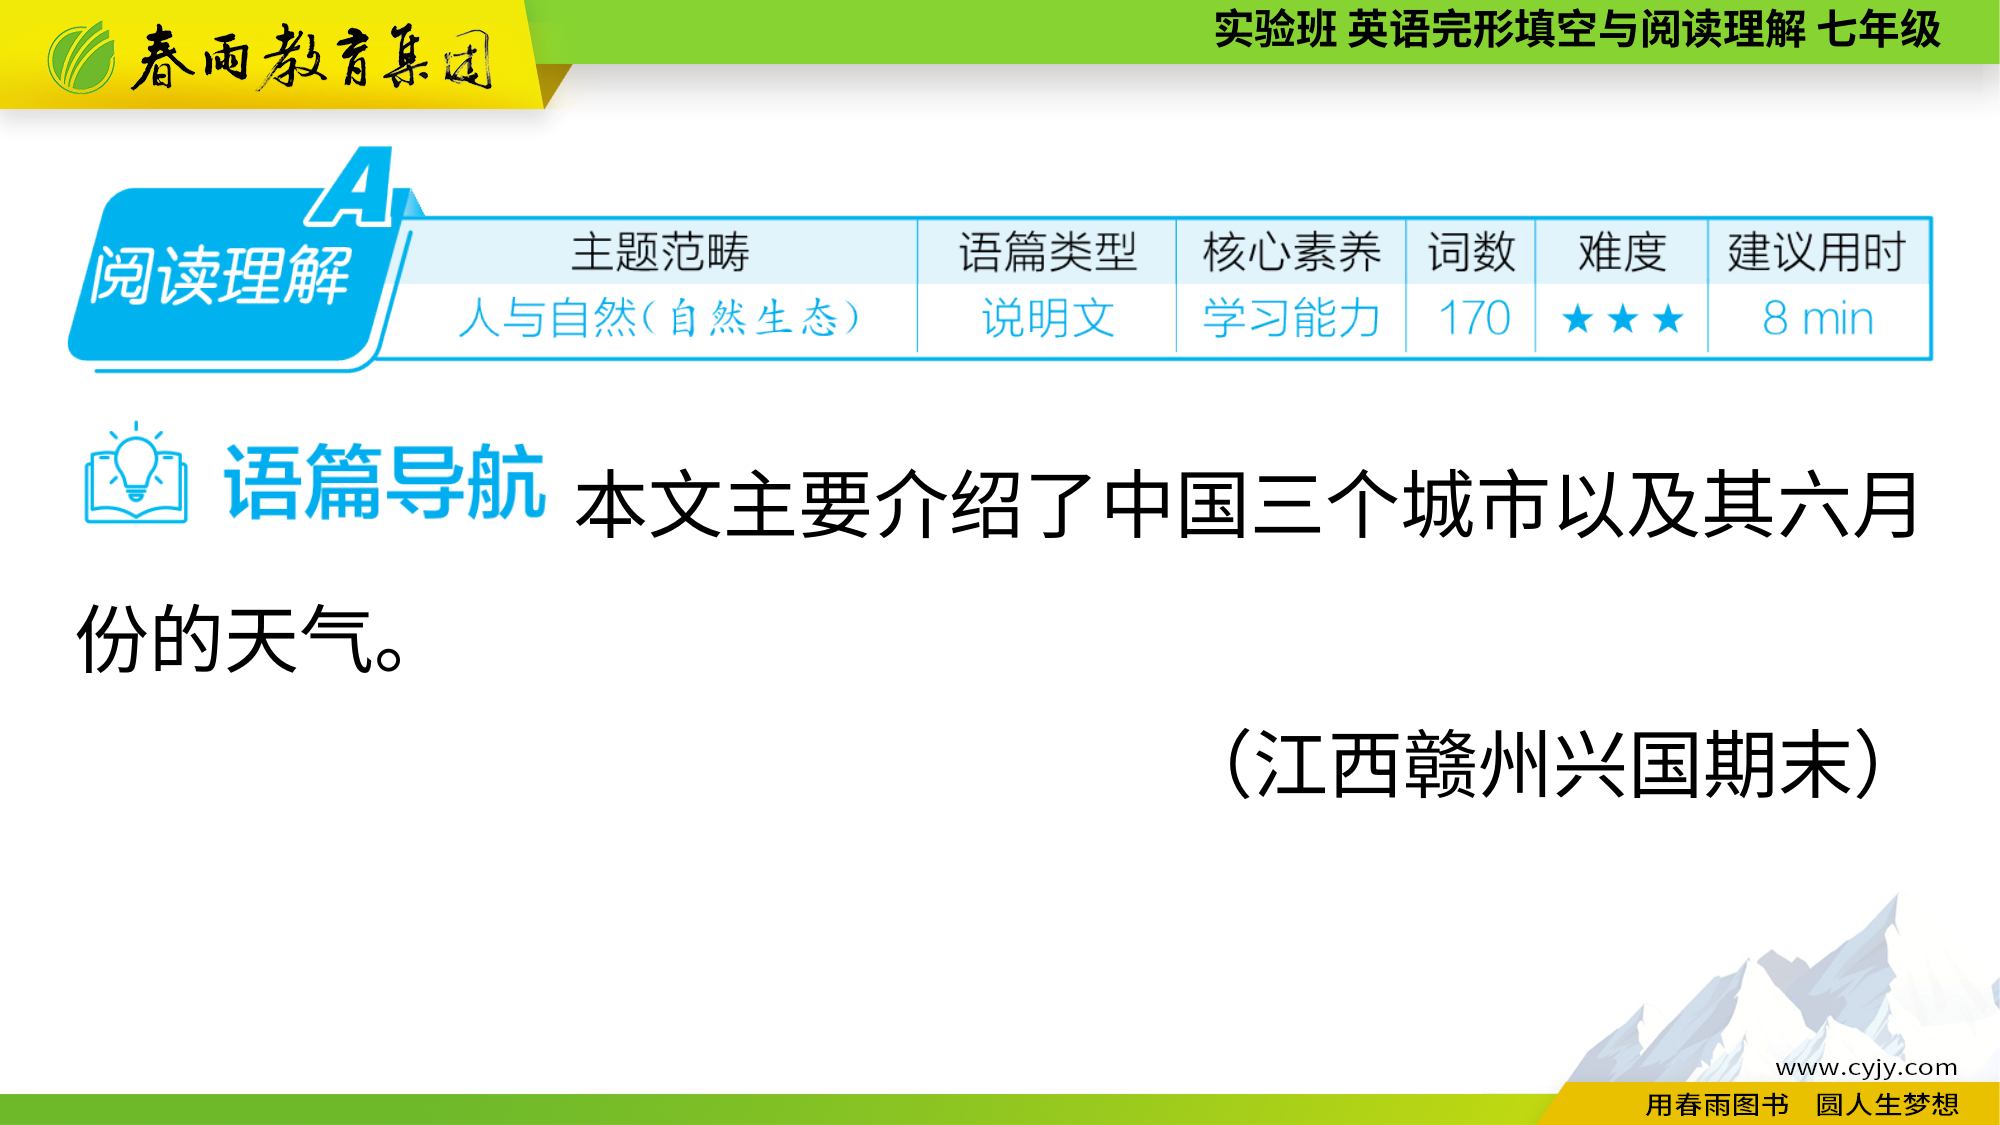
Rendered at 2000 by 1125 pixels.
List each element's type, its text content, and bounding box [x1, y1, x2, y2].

text_box （江西赣州兴国期末） [1035, 664, 1944, 815]
picture [0, 0, 2000, 1125]
text_box 本文主要介绍了中国三个城市以及其六月份的天气。 [59, 404, 1944, 690]
